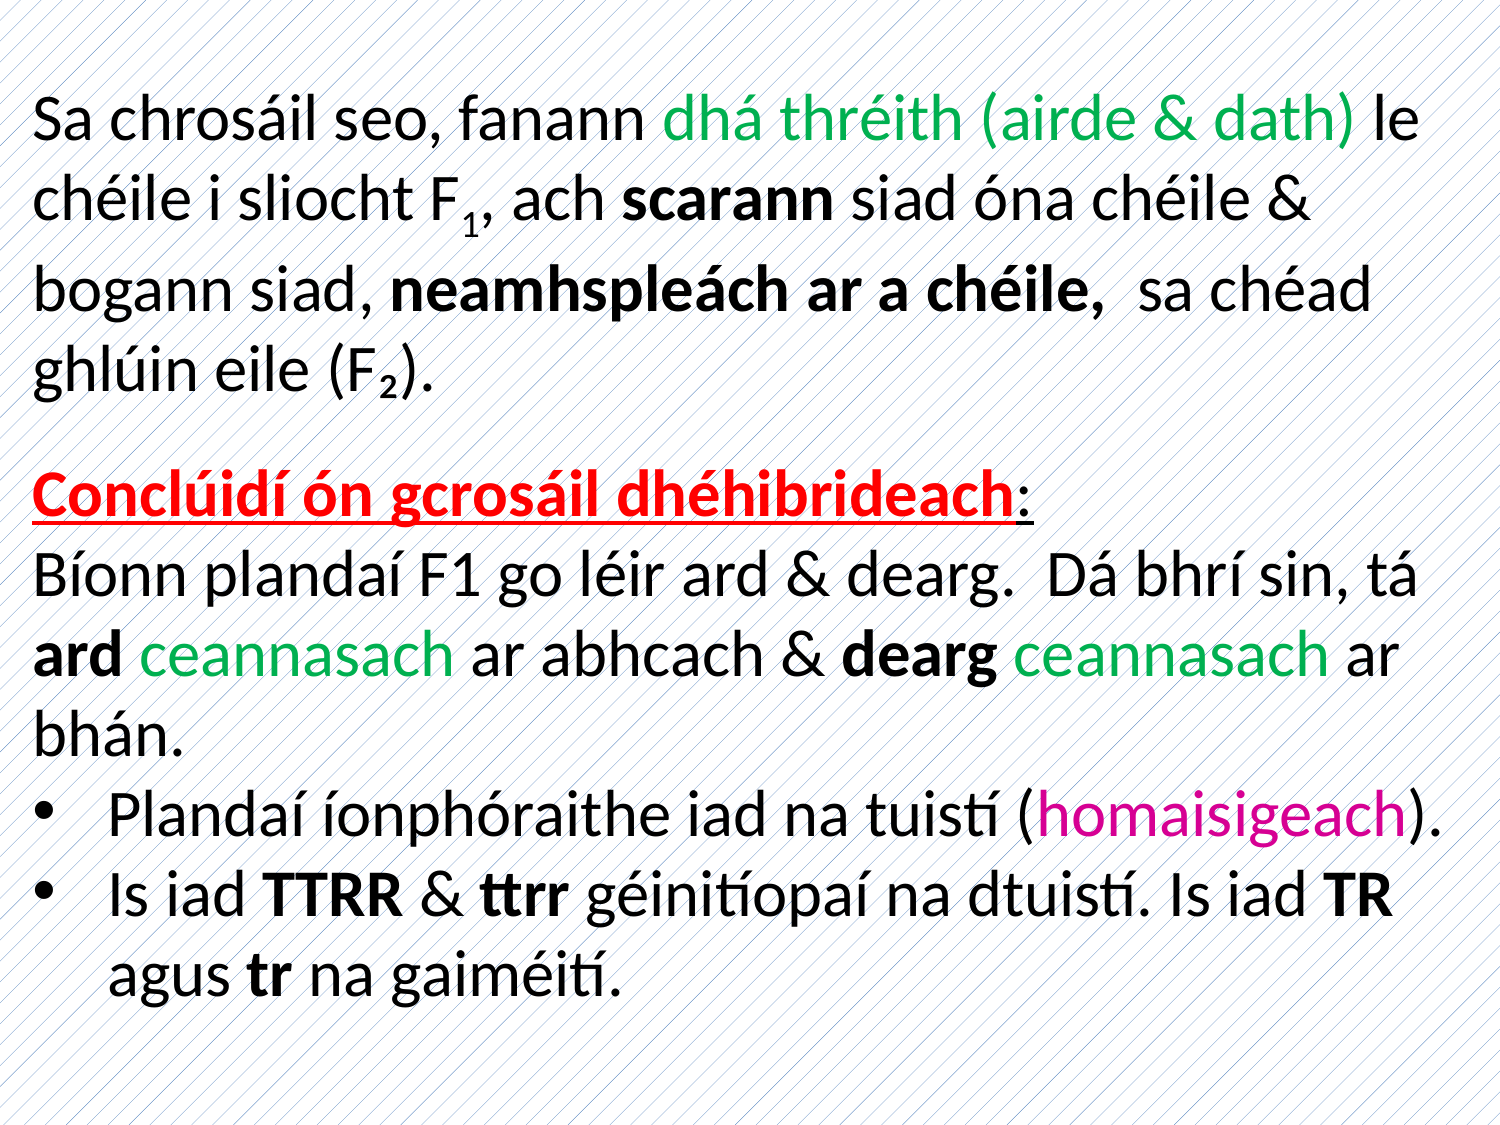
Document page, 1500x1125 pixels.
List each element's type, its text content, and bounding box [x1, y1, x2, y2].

text_box Sa chrosáil seo, fanann dhá thréith (airde & dath) le chéile i sliocht F1, ach scarann siad óna chéile & bogann siad, neamhspleách ar a chéile, sa chéad ghlúin eile (F₂). Conclúidí ón gcrosáil dhéhibrideach: Bíonn plandaí F1 go léir ard & dearg. Dá bhrí sin, tá ard ceannasach ar abhcach & dearg ceannasach ar bhán. Plandaí íonphóraithe iad na tuistí (homaisigeach). Is iad TTRR & ttrr géinitíopaí na dtuistí. Is iad TR agus tr na gaiméití. [17, 66, 1500, 1017]
